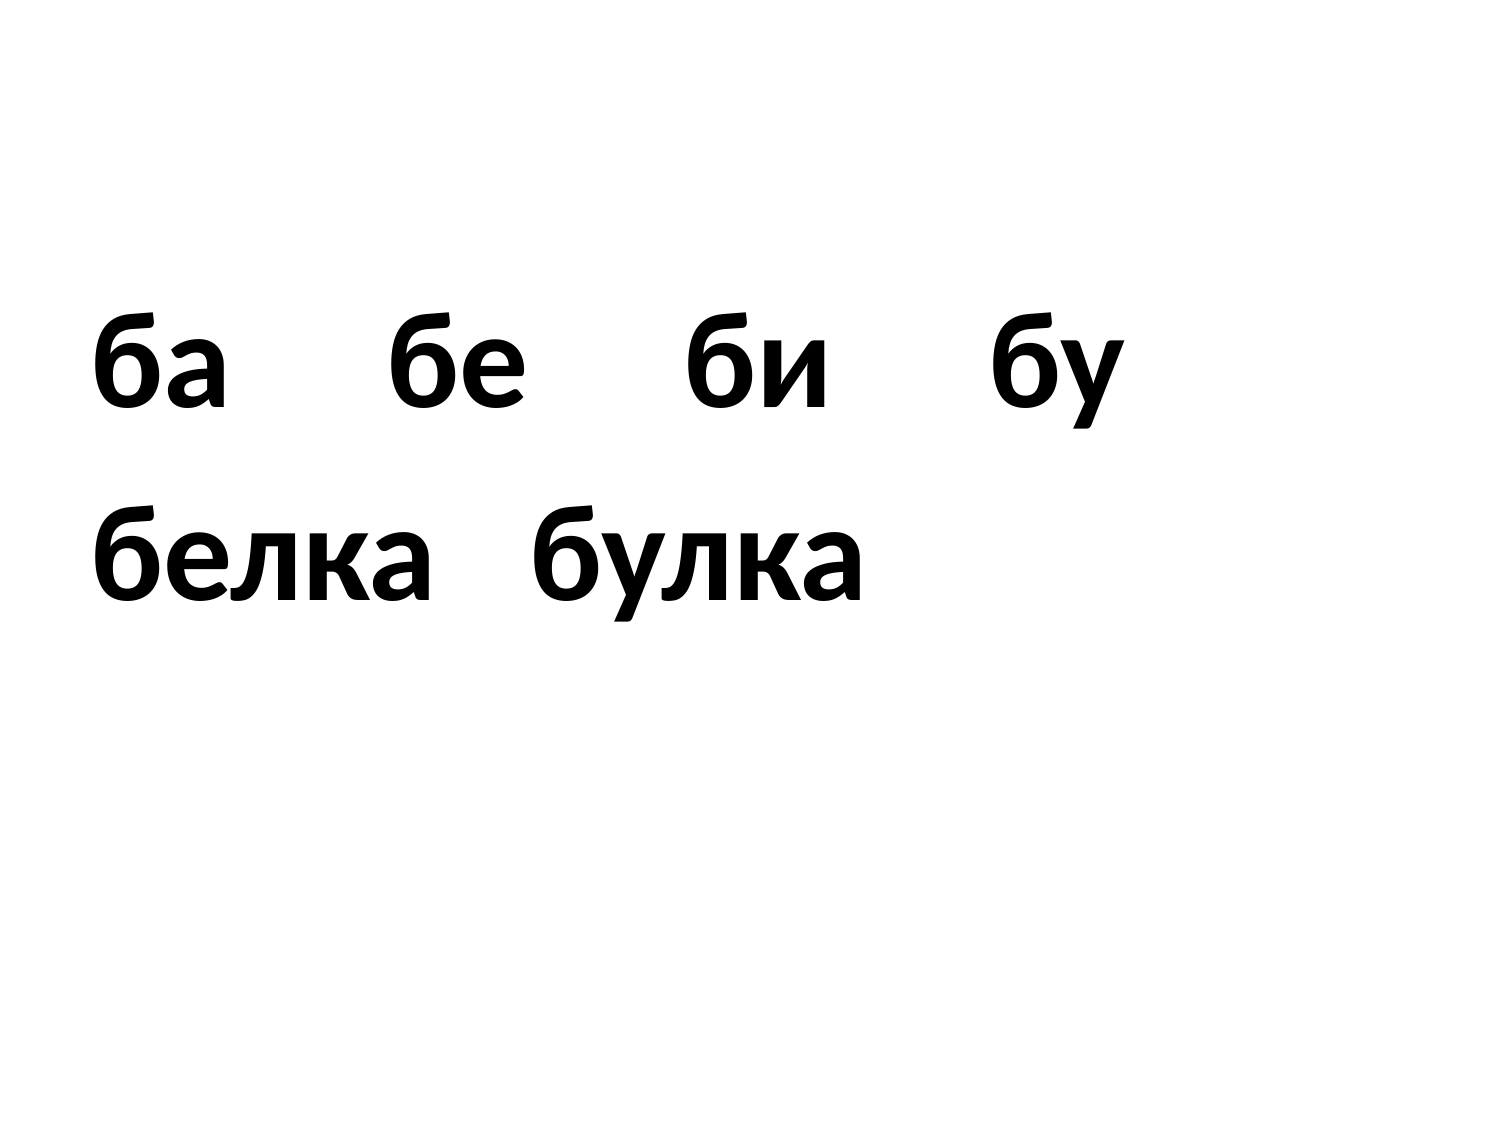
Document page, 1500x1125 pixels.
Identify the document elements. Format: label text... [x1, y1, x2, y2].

list ба бе би бу белка булка [75, 262, 1425, 1005]
